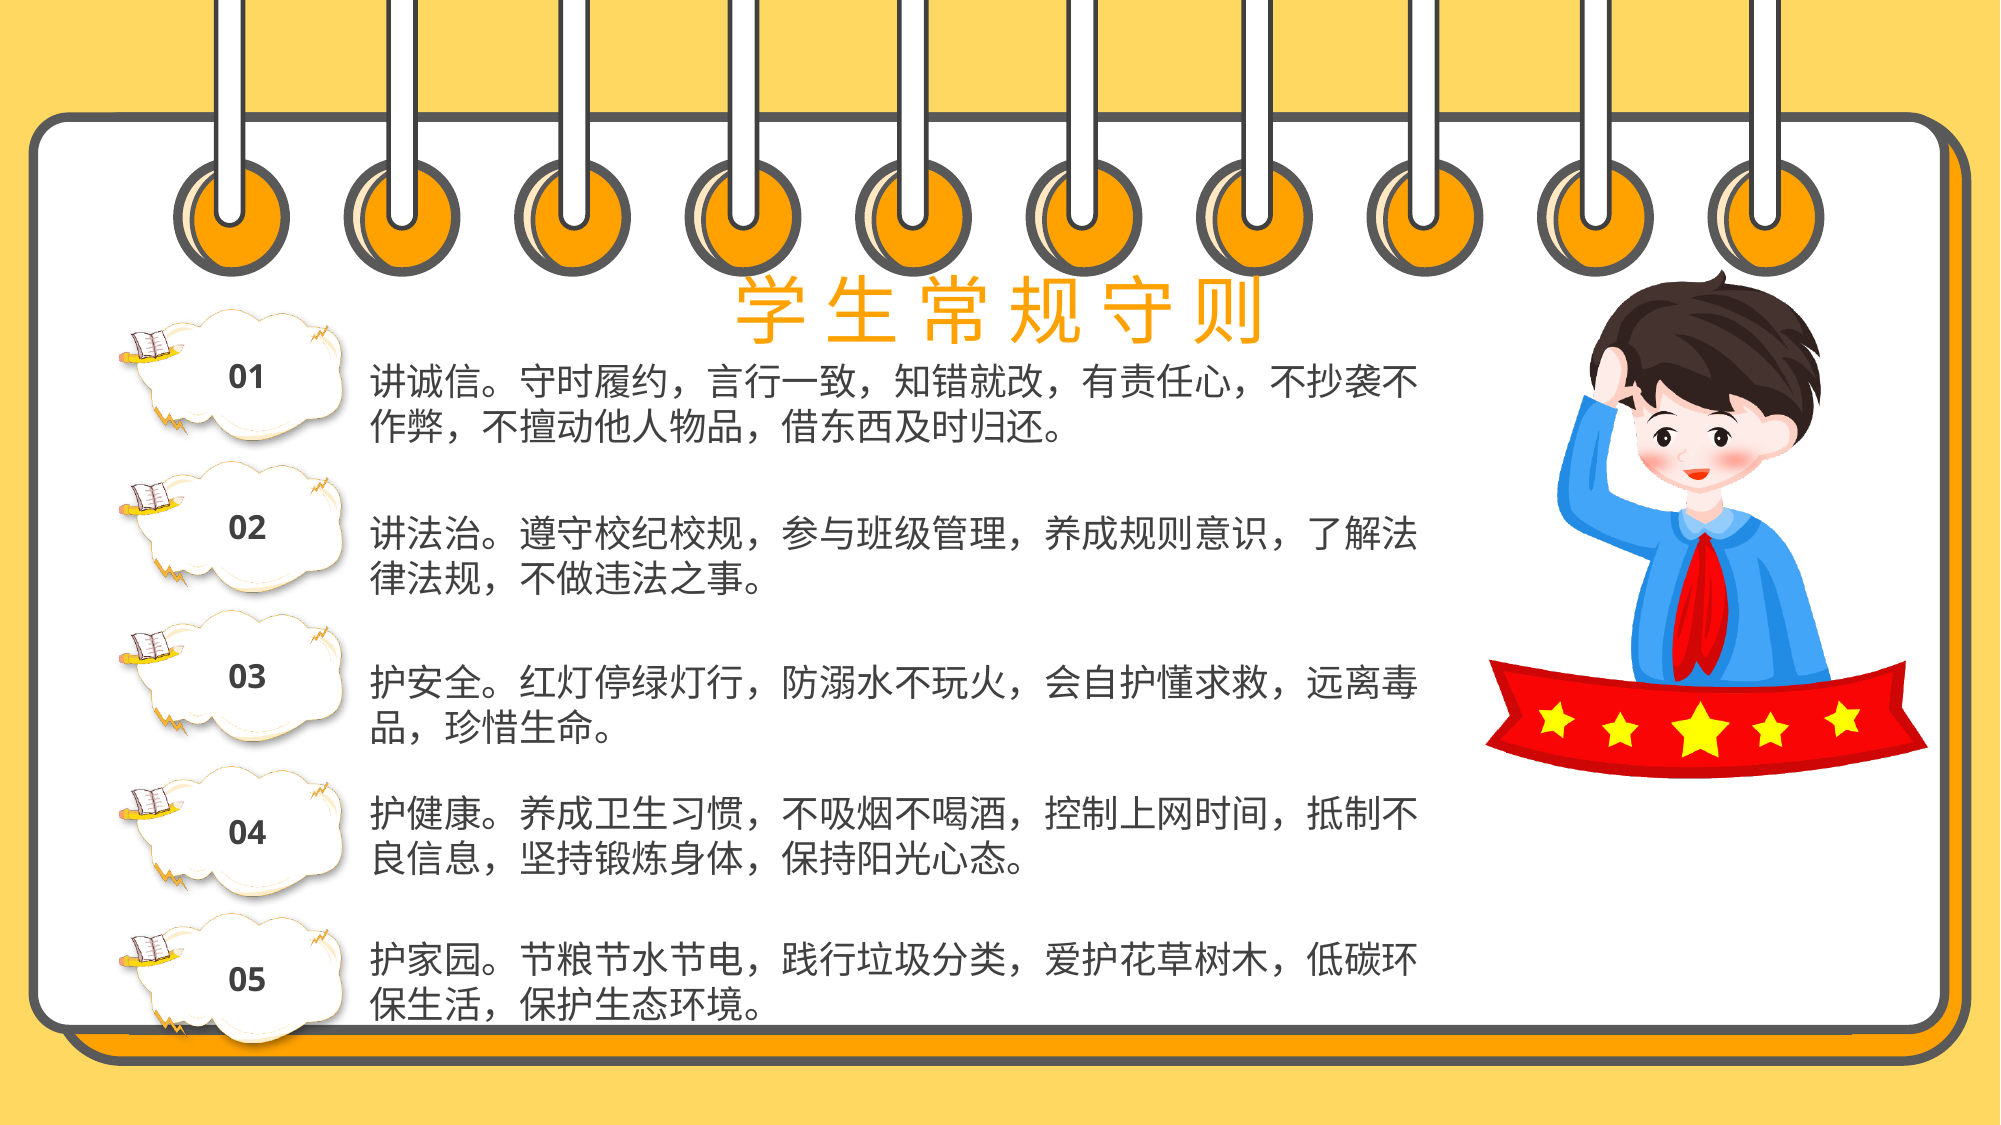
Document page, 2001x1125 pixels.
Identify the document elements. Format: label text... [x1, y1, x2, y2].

text_box 护健康。养成卫生习惯，不吸烟不喝酒，控制上网时间，抵制不良信息，坚持锻炼身体，保持阳光心态。 [355, 782, 1442, 866]
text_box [104, 757, 355, 904]
text_box 学 生 常 规 守 则 [673, 255, 1327, 350]
text_box 讲诚信。守时履约，言行一致，知错就改，有责任心，不抄袭不作弊，不擅动他人物品，借东西及时归还。 [355, 350, 1383, 435]
text_box 护家园。节粮节水节电，践行垃圾分类，爱护花草树木，低碳环保生活，保护生态环境。 [355, 928, 1442, 1012]
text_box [104, 904, 355, 1052]
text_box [104, 601, 355, 750]
picture [1383, 242, 2000, 807]
text_box 讲法治。遵守校纪校规，参与班级管理，养成规则意识，了解法律法规，不做违法之事。 [355, 502, 1383, 586]
text_box 护安全。红灯停绿灯行，防溺水不玩火，会自护懂求救，远离毒品，珍惜生命。 [355, 651, 1383, 736]
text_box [104, 452, 355, 601]
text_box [104, 300, 355, 449]
